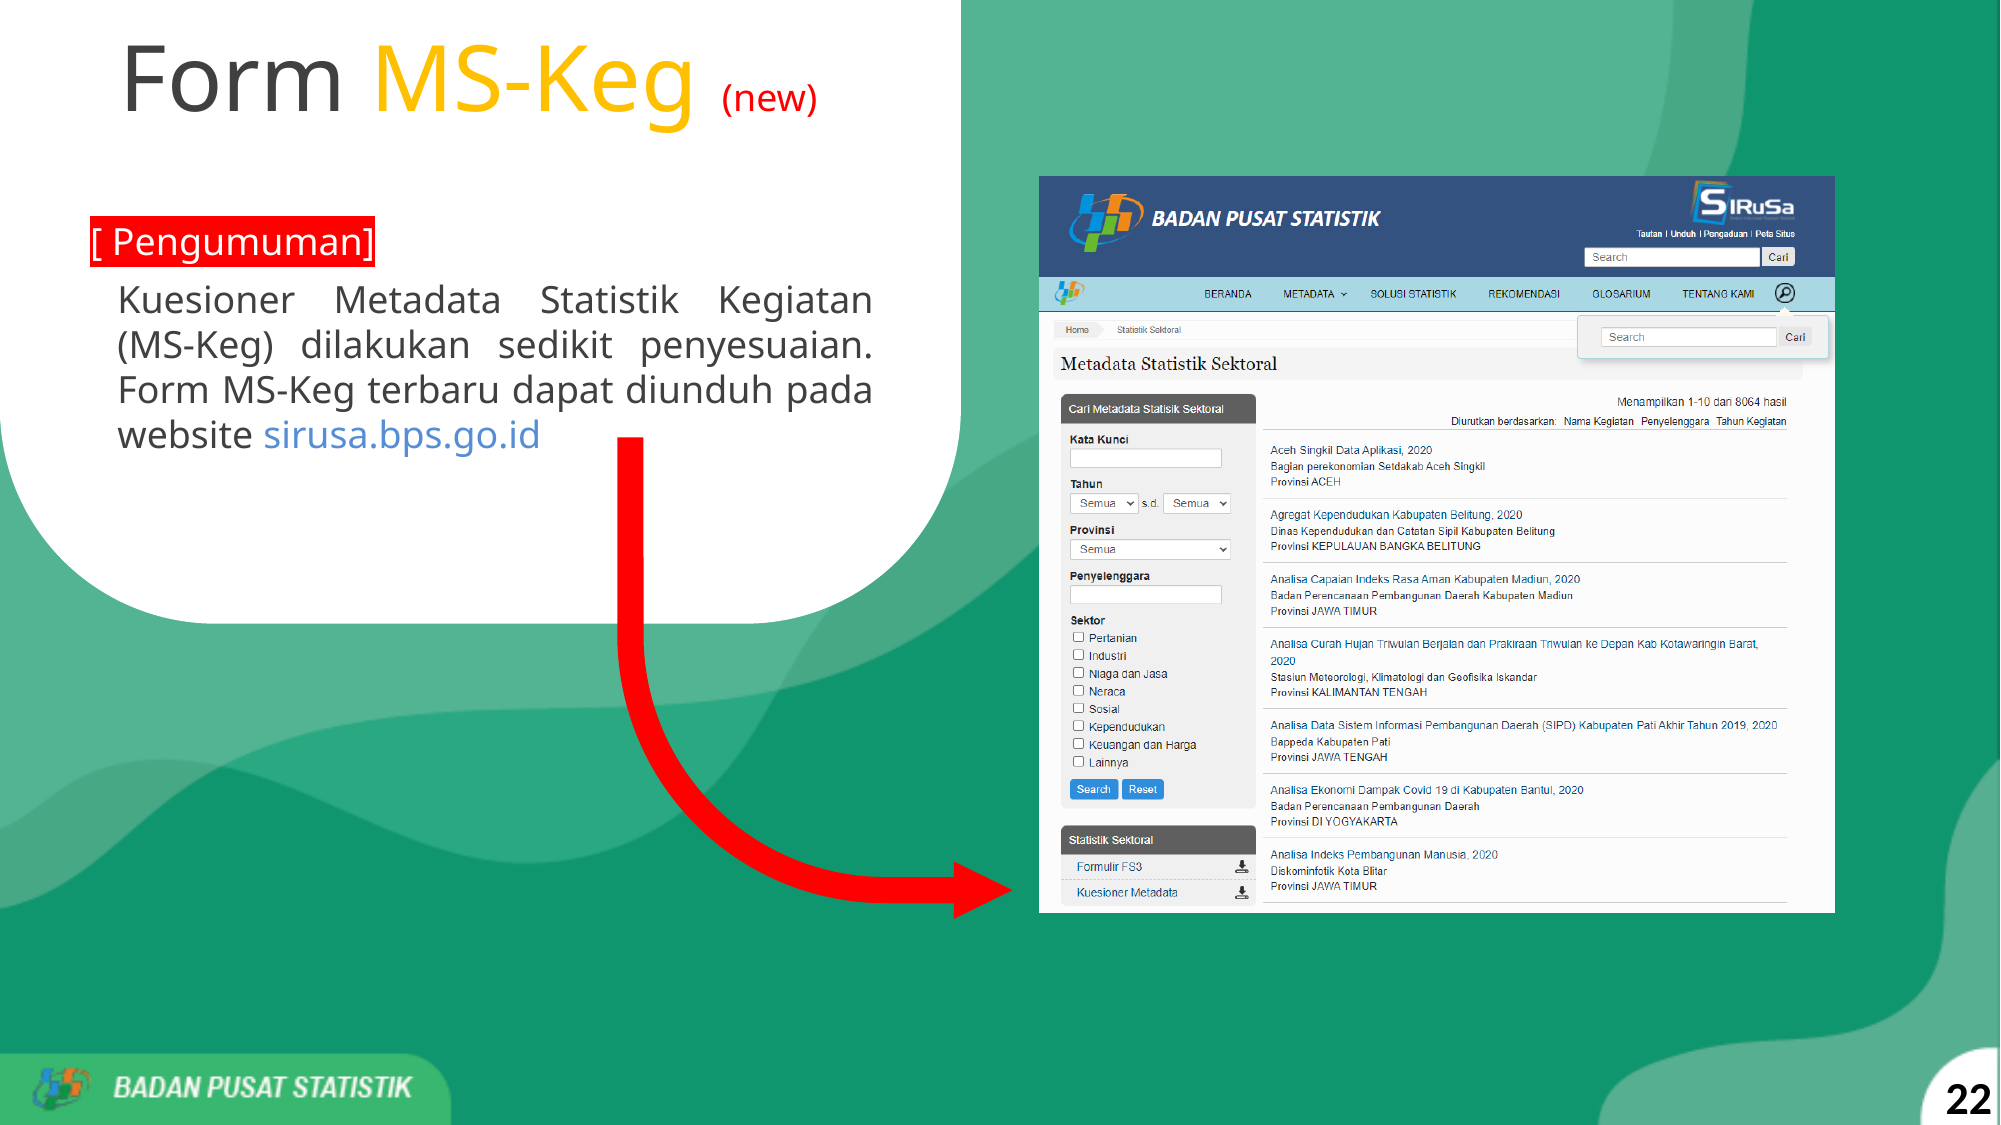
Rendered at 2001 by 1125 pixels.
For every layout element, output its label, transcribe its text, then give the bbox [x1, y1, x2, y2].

text_box [0, 0, 962, 625]
text_box [ Pengumuman] Kuesioner Metadata Statistik Kegiatan (MS-Keg) dilakukan sedikit penyesuaian. Form MS-Keg terbaru dapat diunduh pada website sirusa.bps.go.id [56, 210, 889, 464]
text_box Form MS-Keg (new) [0, 12, 961, 138]
picture [0, 0, 2000, 1125]
text_box [616, 436, 1015, 921]
slide_number 22 [1919, 1063, 2000, 1125]
